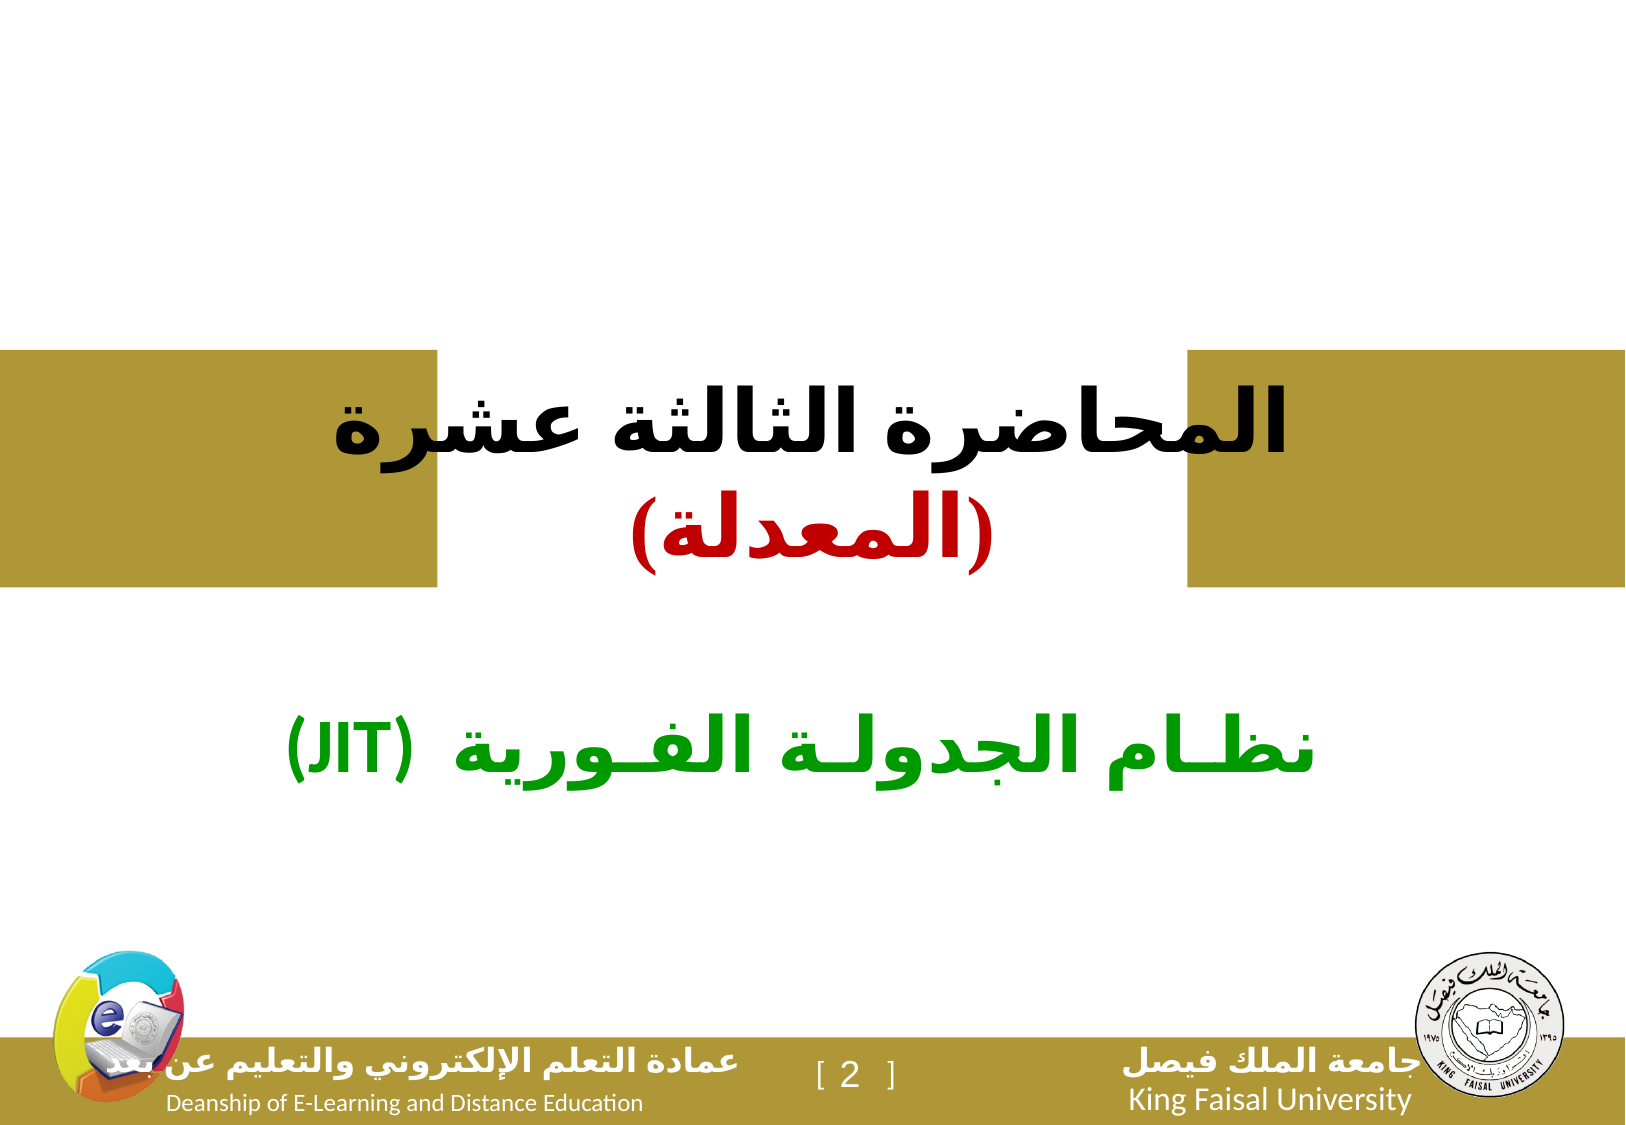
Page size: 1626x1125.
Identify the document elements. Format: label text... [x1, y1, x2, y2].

picture [1412, 949, 1567, 1100]
picture [170, 1097, 178, 1104]
picture [50, 949, 188, 1104]
subtitle (JIT) نظـام الجدولـة الفـورية [124, 687, 1463, 976]
title المحاضرة الثالثة عشرة (المعدلة) [121, 349, 1504, 591]
